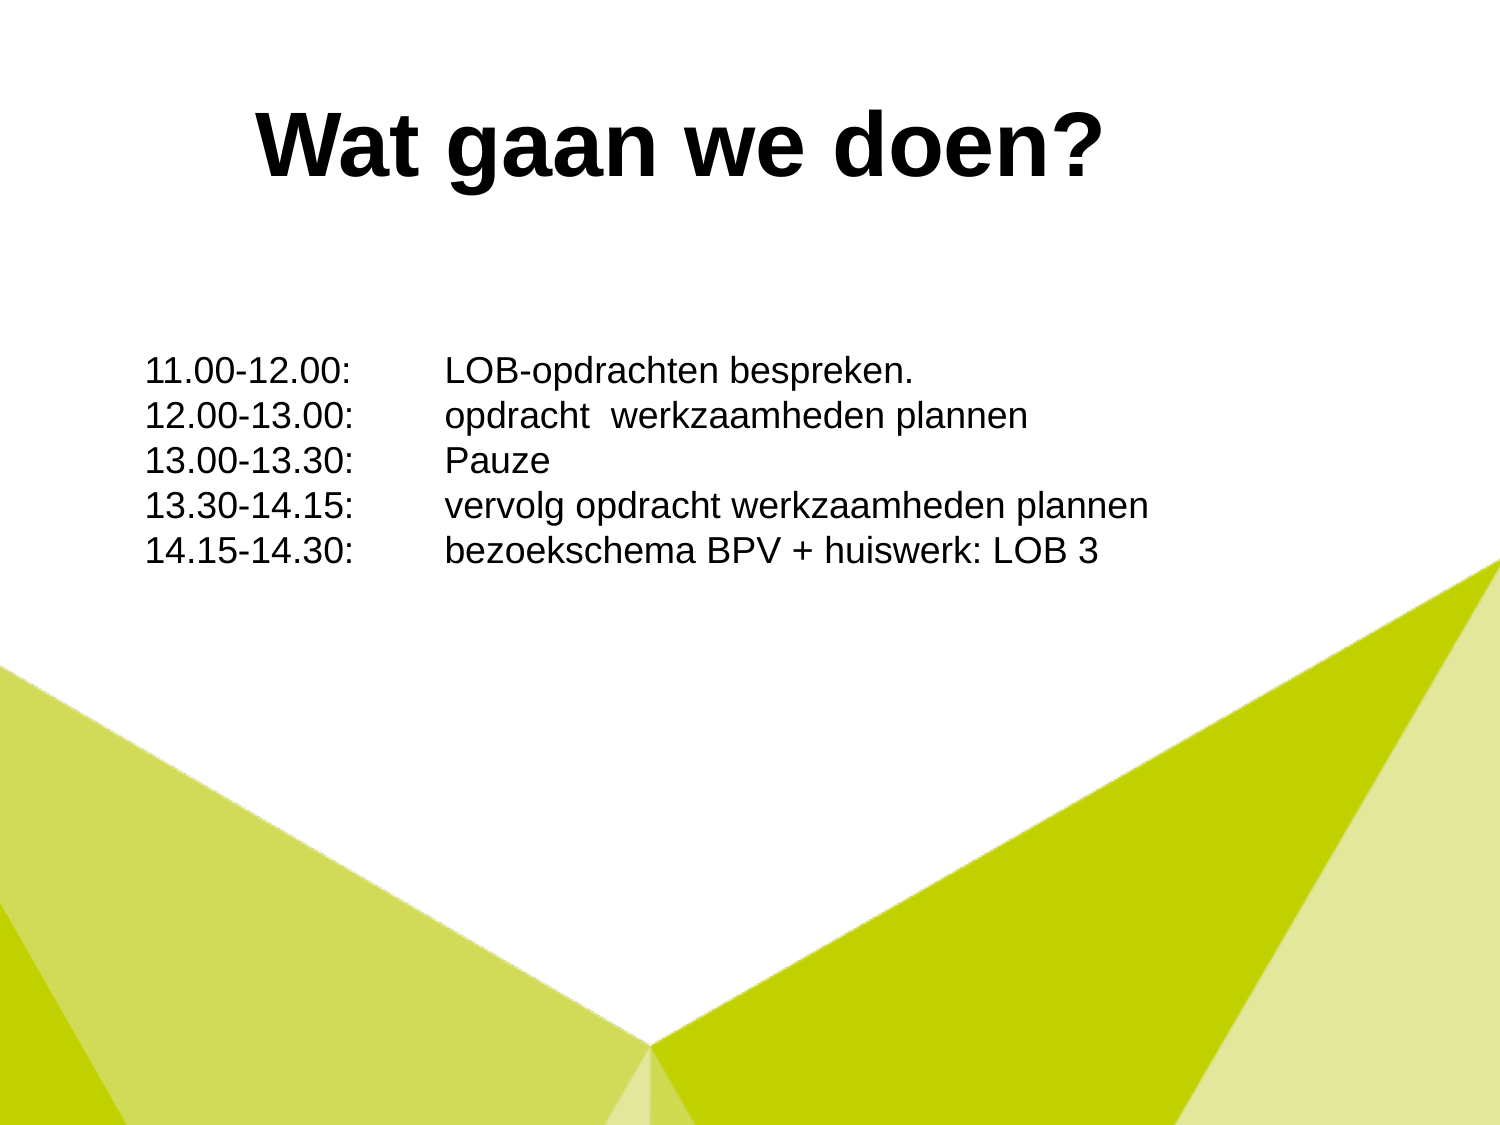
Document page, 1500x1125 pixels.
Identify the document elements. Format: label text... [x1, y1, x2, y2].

picture [0, 485, 1500, 1125]
text_box 11.00-12.00: LOB-opdrachten bespreken. 12.00-13.00: opdracht werkzaamheden plannen 13.00-13.30: Pauze 13.30-14.15: vervolg opdracht werkzaamheden plannen 14.15-14.30: bezoekschema BPV + huiswerk: LOB 3 [129, 338, 1316, 483]
text_box Wat gaan we doen? [65, 77, 1297, 202]
